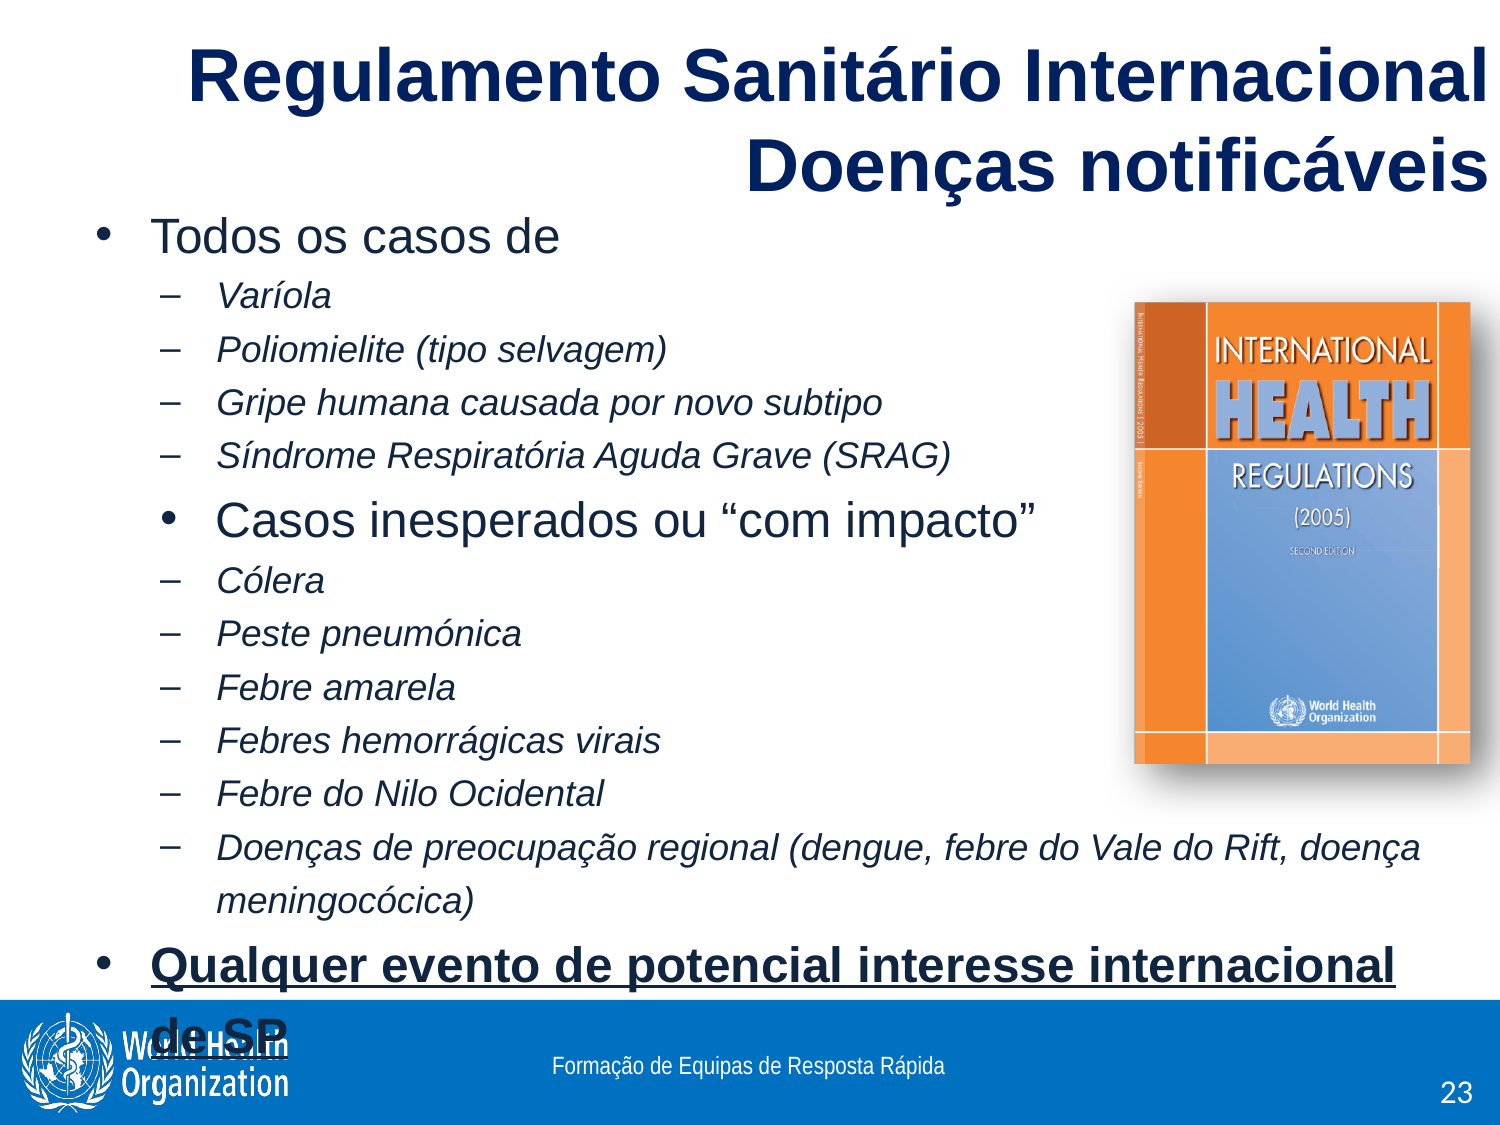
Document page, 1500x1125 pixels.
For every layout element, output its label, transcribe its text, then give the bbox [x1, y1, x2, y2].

text_box Todos os casos de Varíola Poliomielite (tipo selvagem) Gripe humana causada por novo subtipo Síndrome Respiratória Aguda Grave (SRAG) Casos inesperados ou “com impacto” Cólera Peste pneumónica Febre amarela Febres hemorrágicas virais Febre do Nilo Ocidental Doenças de preocupação regional (dengue, febre do Vale do Rift, doença meningocócica) Qualquer evento de potencial interesse internacional de SP [80, 208, 1459, 1073]
text_box Regulamento Sanitário Internacional Doenças notificáveis [0, 19, 1500, 208]
picture [1134, 302, 1471, 764]
picture [21, 1012, 288, 1113]
